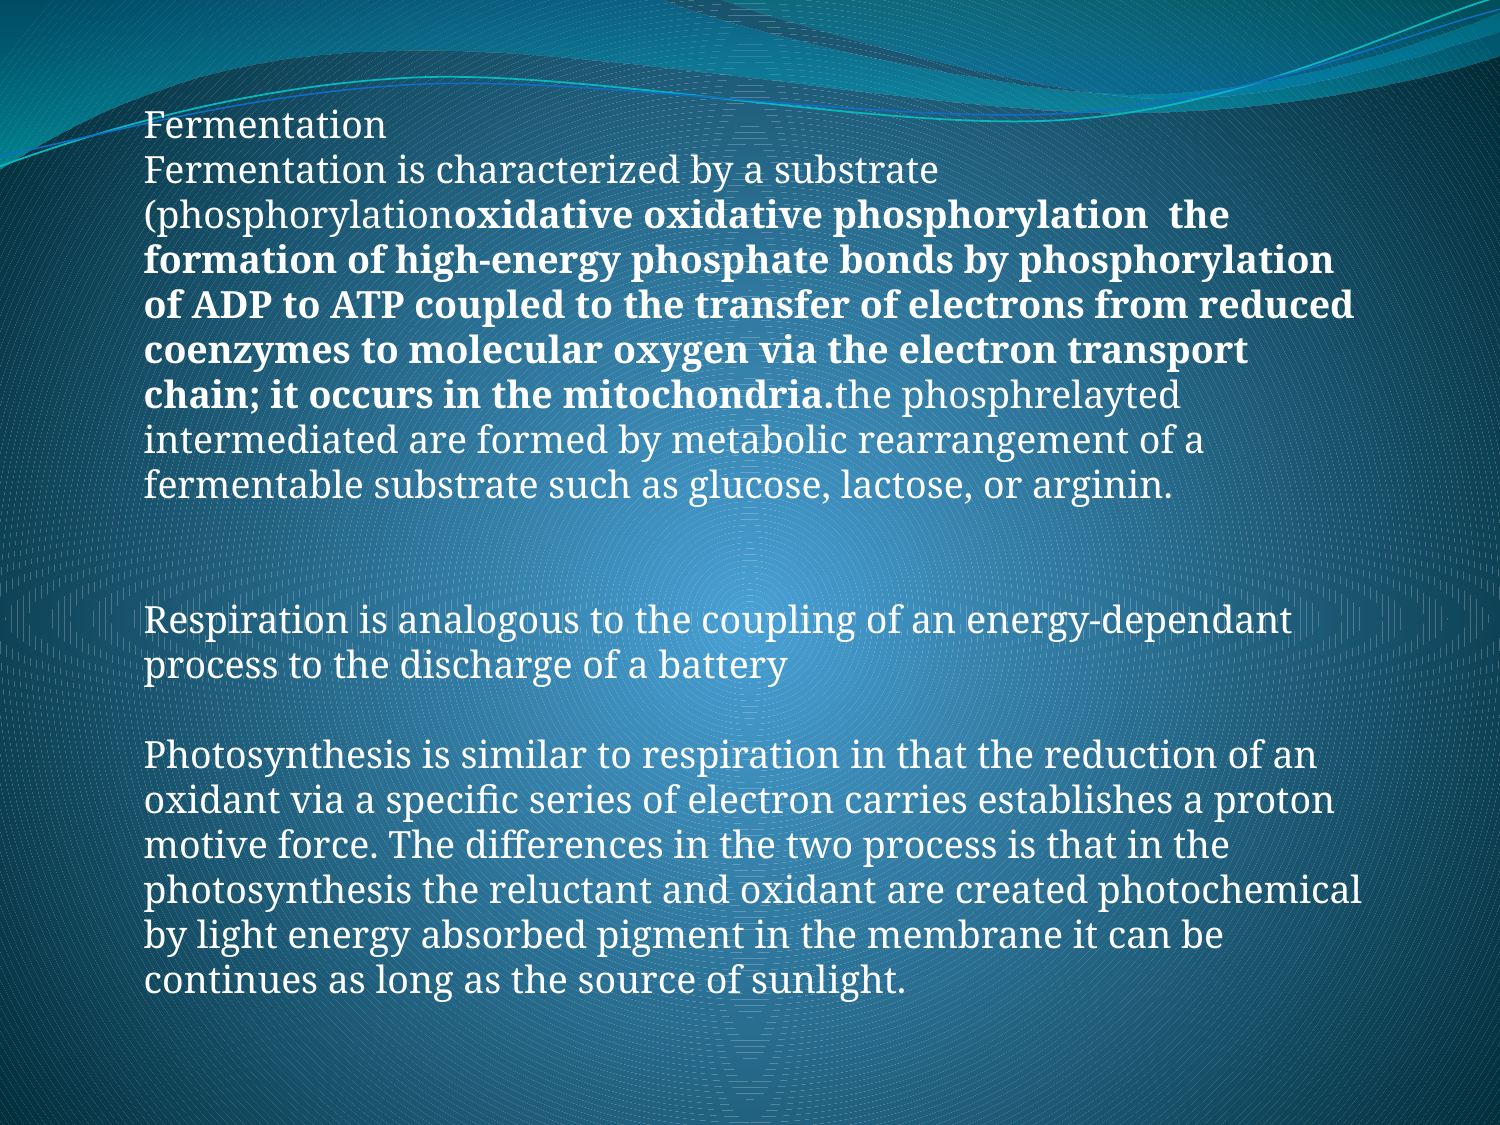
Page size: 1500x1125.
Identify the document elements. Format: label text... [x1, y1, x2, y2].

text_box Fermentation Fermentation is characterized by a substrate (phosphorylationoxidative oxidative phosphorylation the formation of high-energy phosphate bonds by phosphorylation of ADP to ATP coupled to the transfer of electrons from reduced coenzymes to molecular oxygen via the electron transport chain; it occurs in the mitochondria.the phosphrelayted intermediated are formed by metabolic rearrangement of a fermentable substrate such as glucose, lactose, or arginin. Respiration is analogous to the coupling of an energy-dependant process to the discharge of a battery Photosynthesis is similar to respiration in that the reduction of an oxidant via a specific series of electron carries establishes a proton motive force. The differences in the two process is that in the photosynthesis the reluctant and oxidant are created photochemical by light energy absorbed pigment in the membrane it can be continues as long as the source of sunlight. [128, 93, 1383, 1099]
